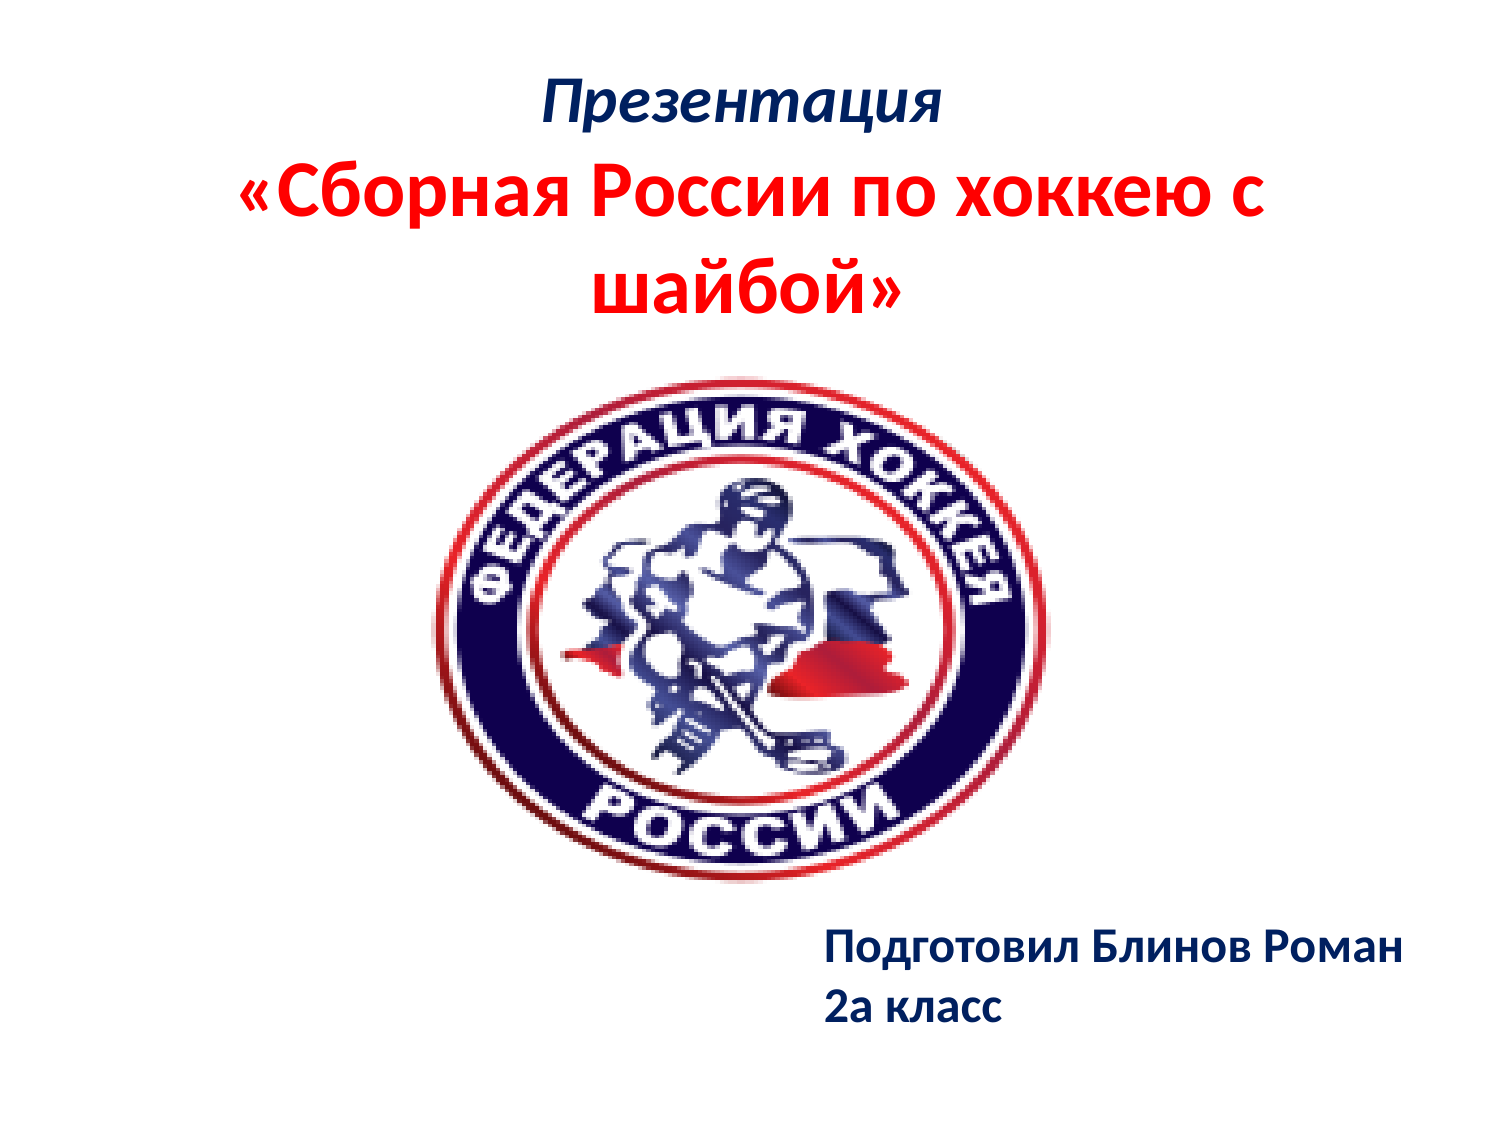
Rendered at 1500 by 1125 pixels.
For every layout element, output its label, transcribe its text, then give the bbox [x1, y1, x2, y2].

picture [418, 366, 1064, 895]
title Презентация «Сборная России по хоккею с шайбой» [76, 46, 1424, 339]
text_box Подготовил Блинов Роман 2а класс [809, 905, 1447, 1040]
